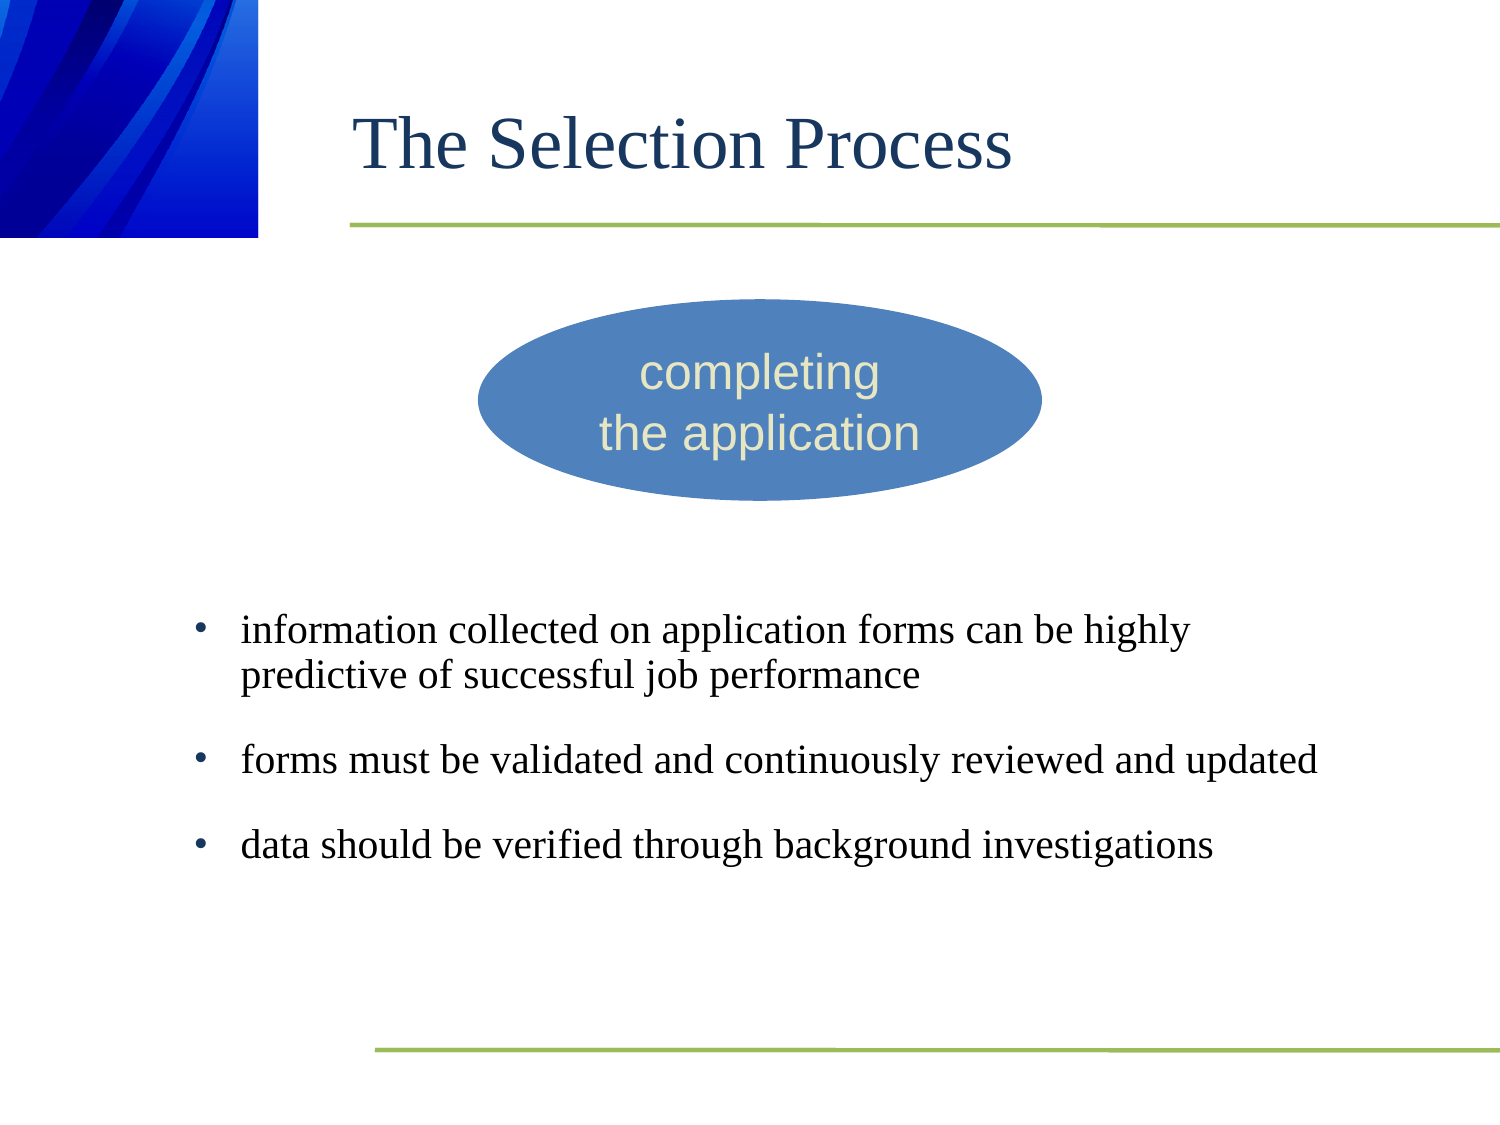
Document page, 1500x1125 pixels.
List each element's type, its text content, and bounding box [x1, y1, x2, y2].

text_box information collected on application forms can be highly predictive of successful job performance forms must be validated and continuously reviewed and updated data should be verified through background investigations [103, 599, 1367, 1010]
text_box completing the application [478, 299, 1042, 501]
picture [0, 0, 259, 238]
title The Selection Process [337, 45, 1425, 233]
